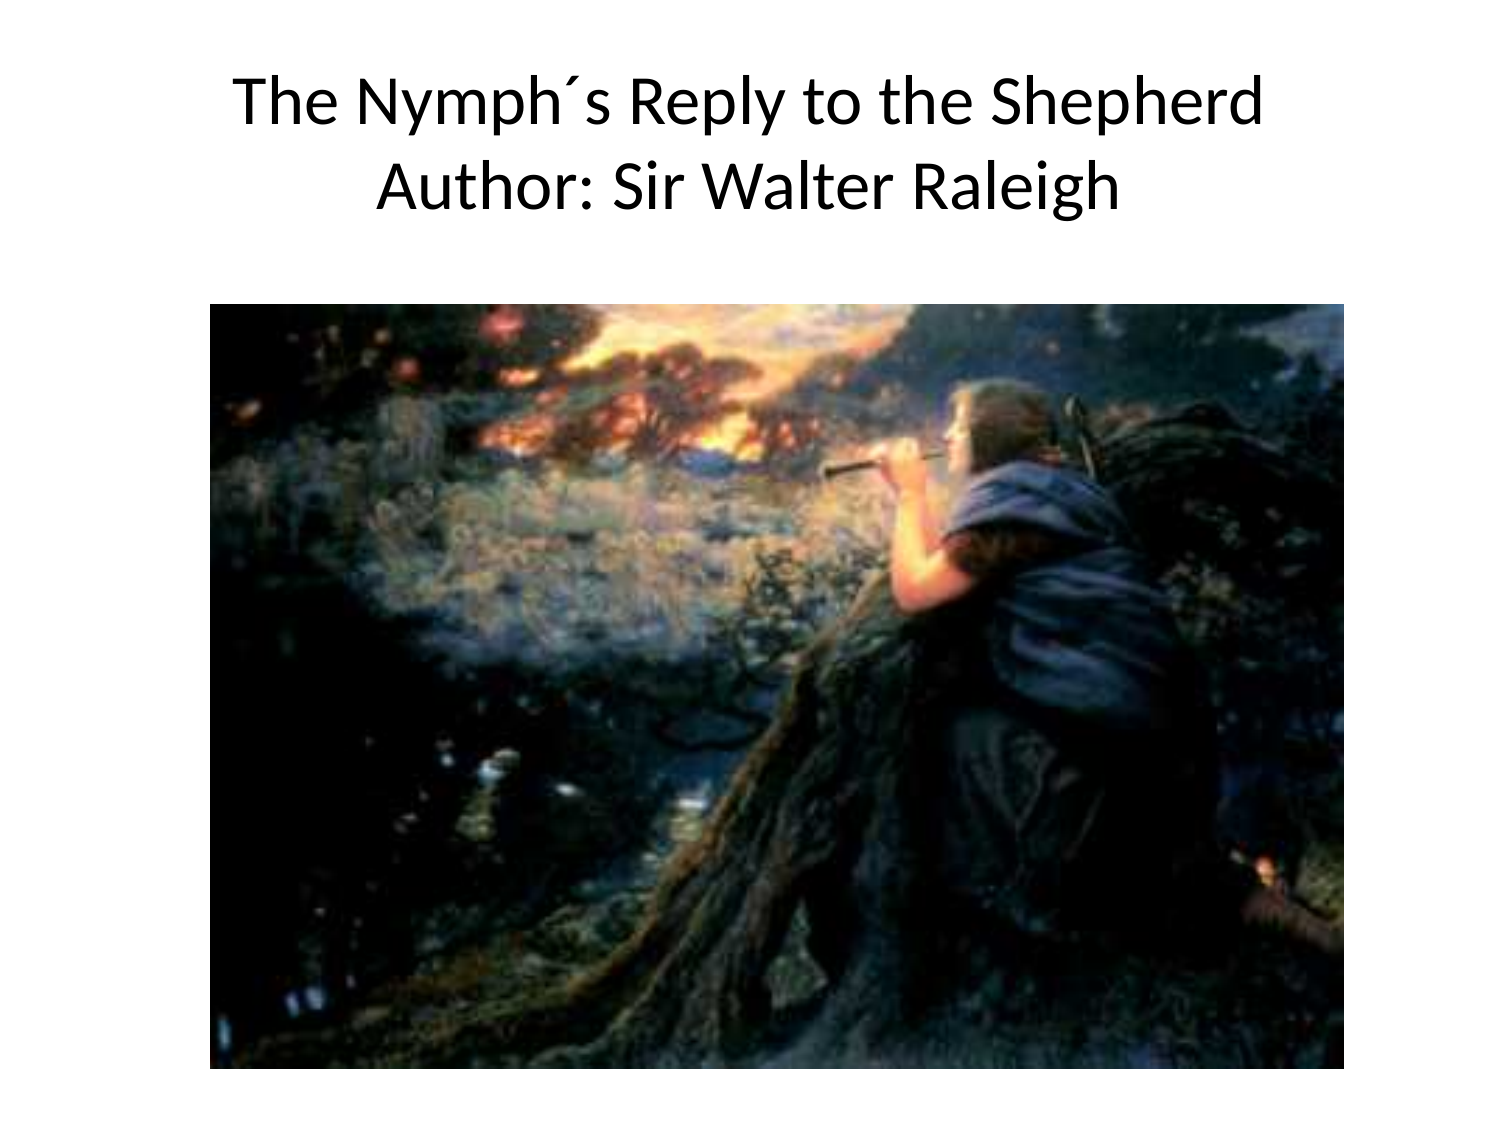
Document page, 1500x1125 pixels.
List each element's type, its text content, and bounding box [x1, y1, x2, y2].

picture [210, 304, 1344, 1069]
title The Nymph´s Reply to the Shepherd Author: Sir Walter Raleigh [75, 45, 1425, 233]
